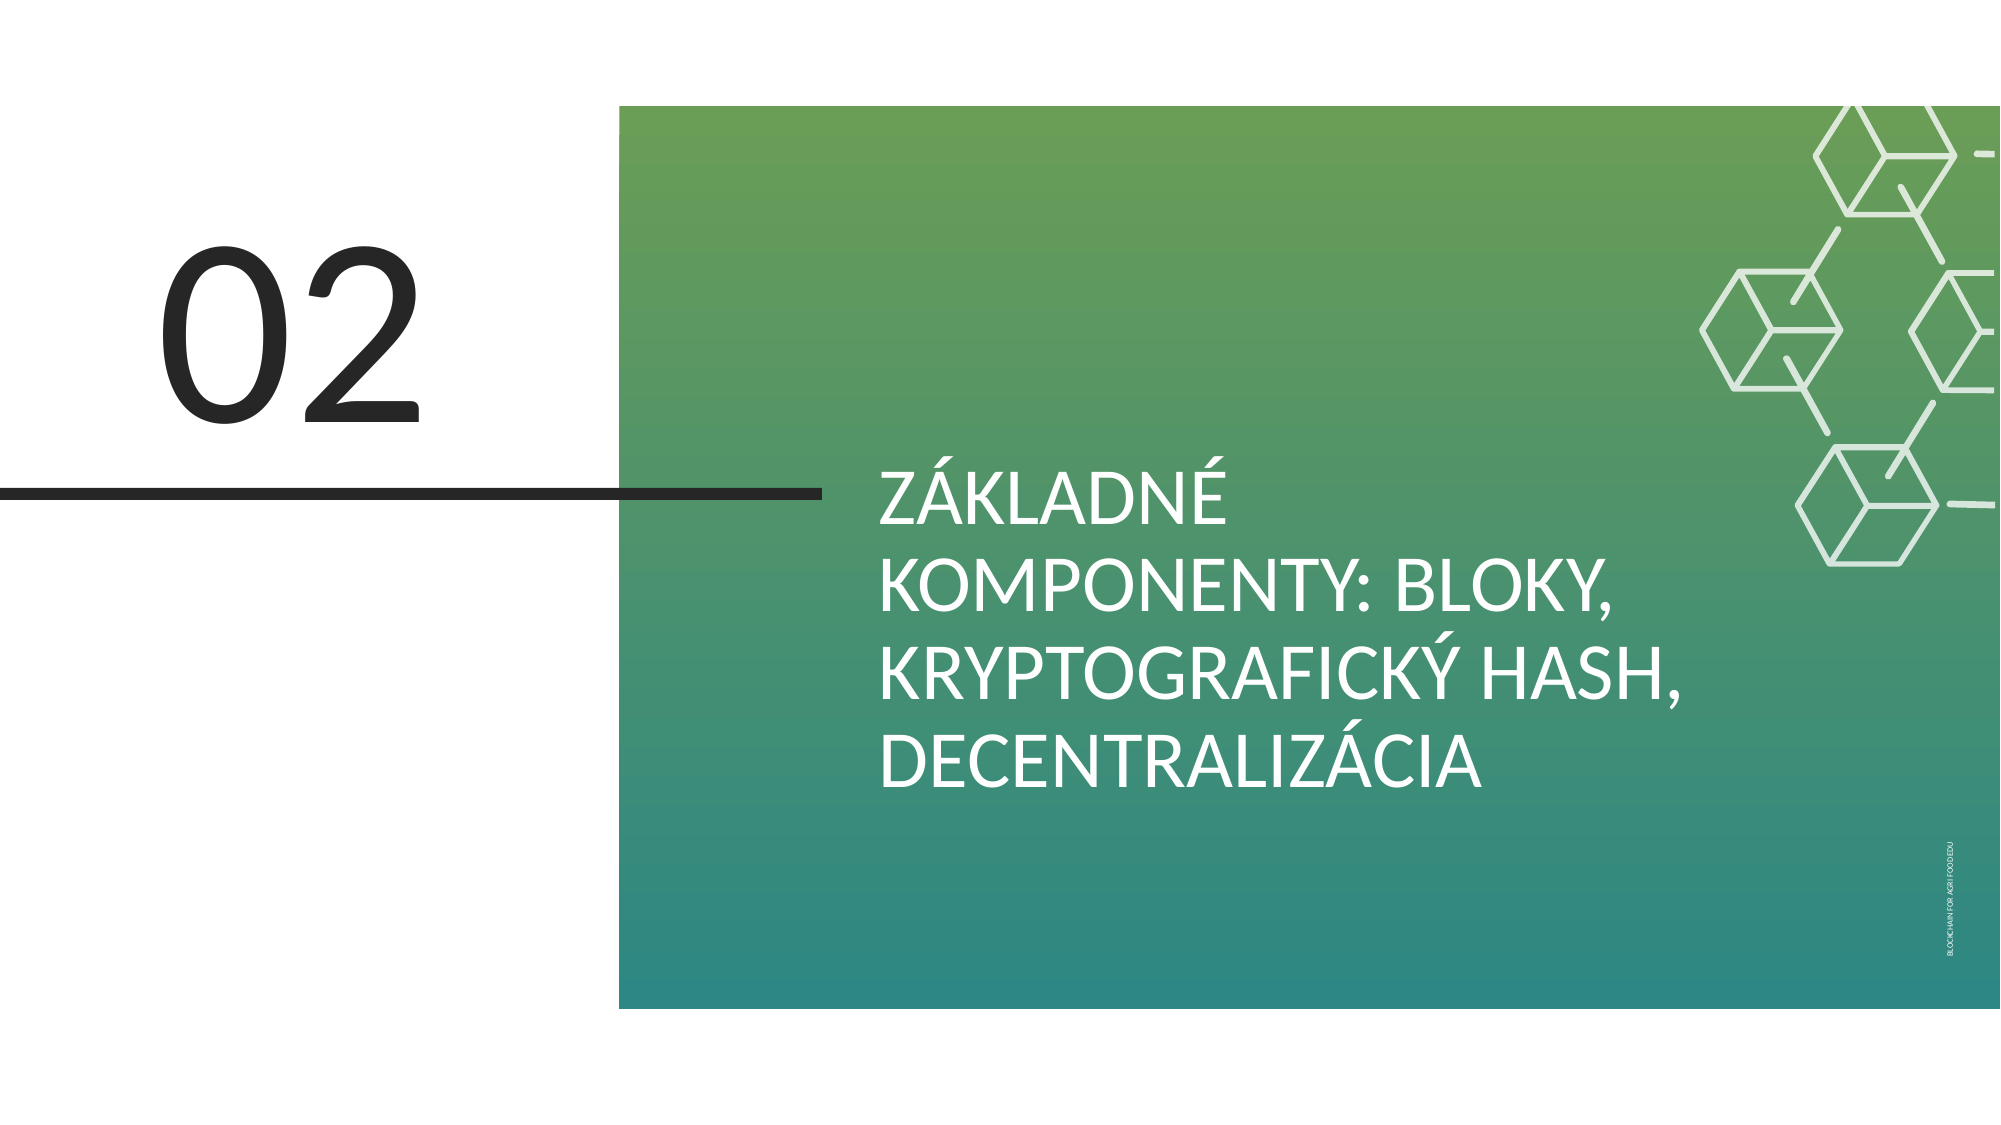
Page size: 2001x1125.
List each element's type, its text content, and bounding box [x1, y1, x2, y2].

list 02 [141, 180, 481, 277]
list ZÁKLADNÉ KOMPONENTY: BLOKY, KRYPTOGRAFICKÝ HASH, DECENTRALIZÁCIA [864, 446, 1709, 899]
